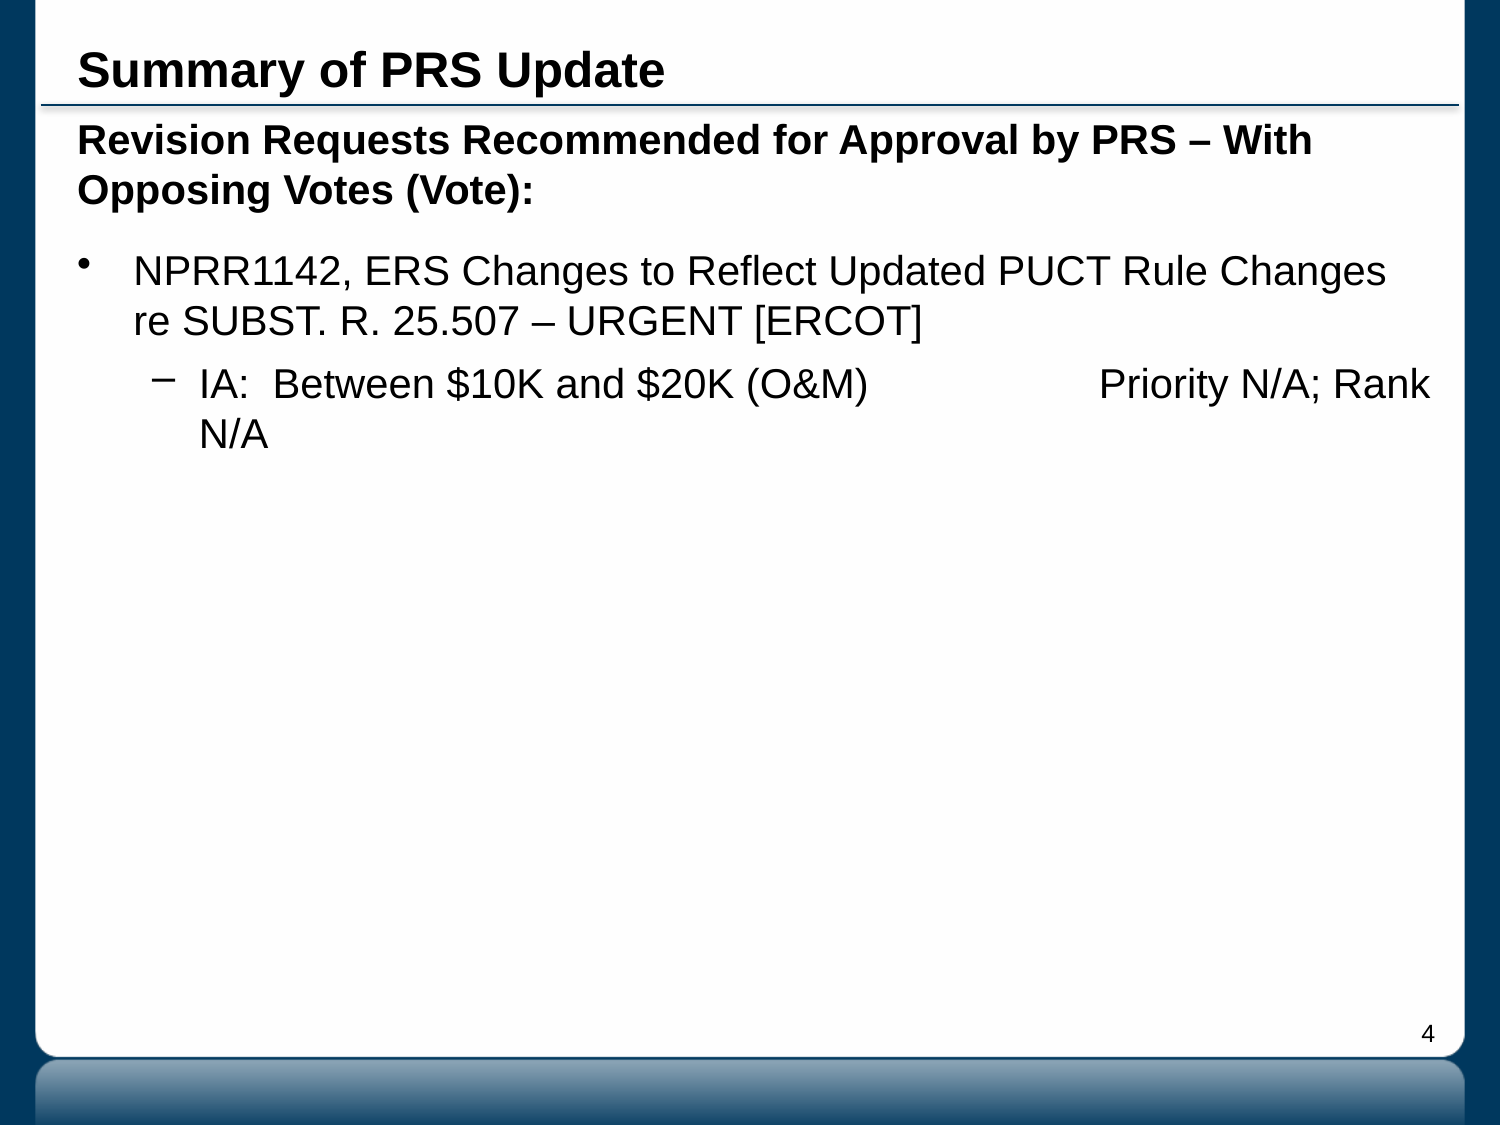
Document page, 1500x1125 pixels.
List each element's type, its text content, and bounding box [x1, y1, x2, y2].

picture [35, 0, 1465, 1125]
text_box Revision Requests Recommended for Approval by PRS – With Opposing Votes (Vote): NPRR1142, ERS Changes to Reflect Updated PUCT Rule Changes re SUBST. R. 25.507 – URGENT [ERCOT] IA: Between $10K and $20K (O&M) Priority N/A; Rank N/A [62, 106, 1450, 1049]
title Summary of PRS Update [62, 29, 1450, 106]
